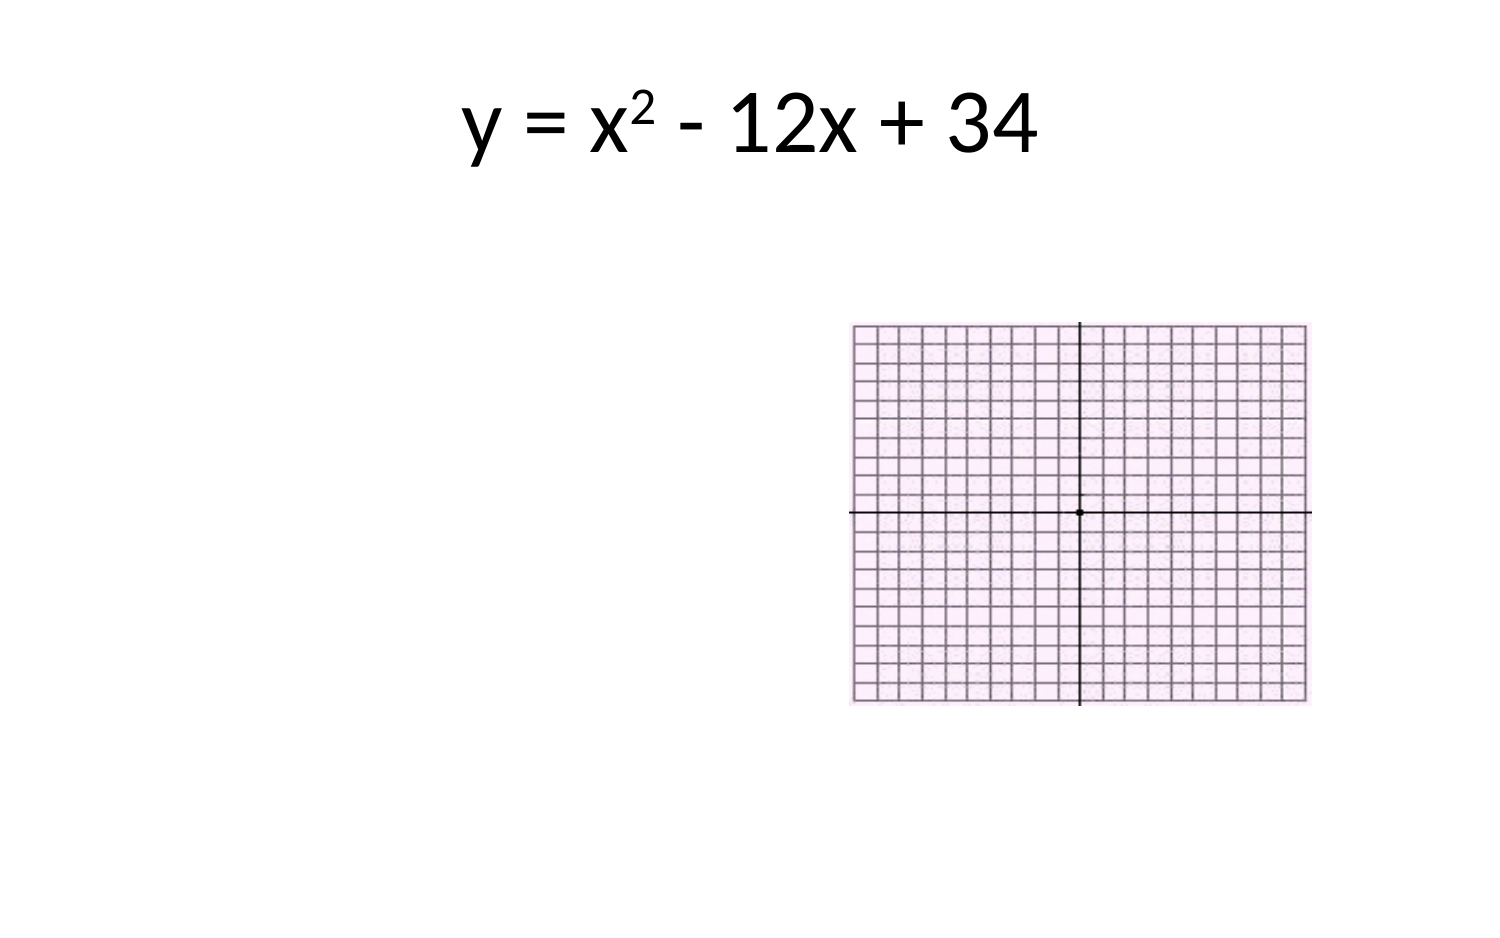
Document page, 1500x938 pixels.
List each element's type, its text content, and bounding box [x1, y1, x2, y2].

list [849, 322, 1312, 706]
title y = x2 - 12x + 34 [75, 37, 1425, 194]
